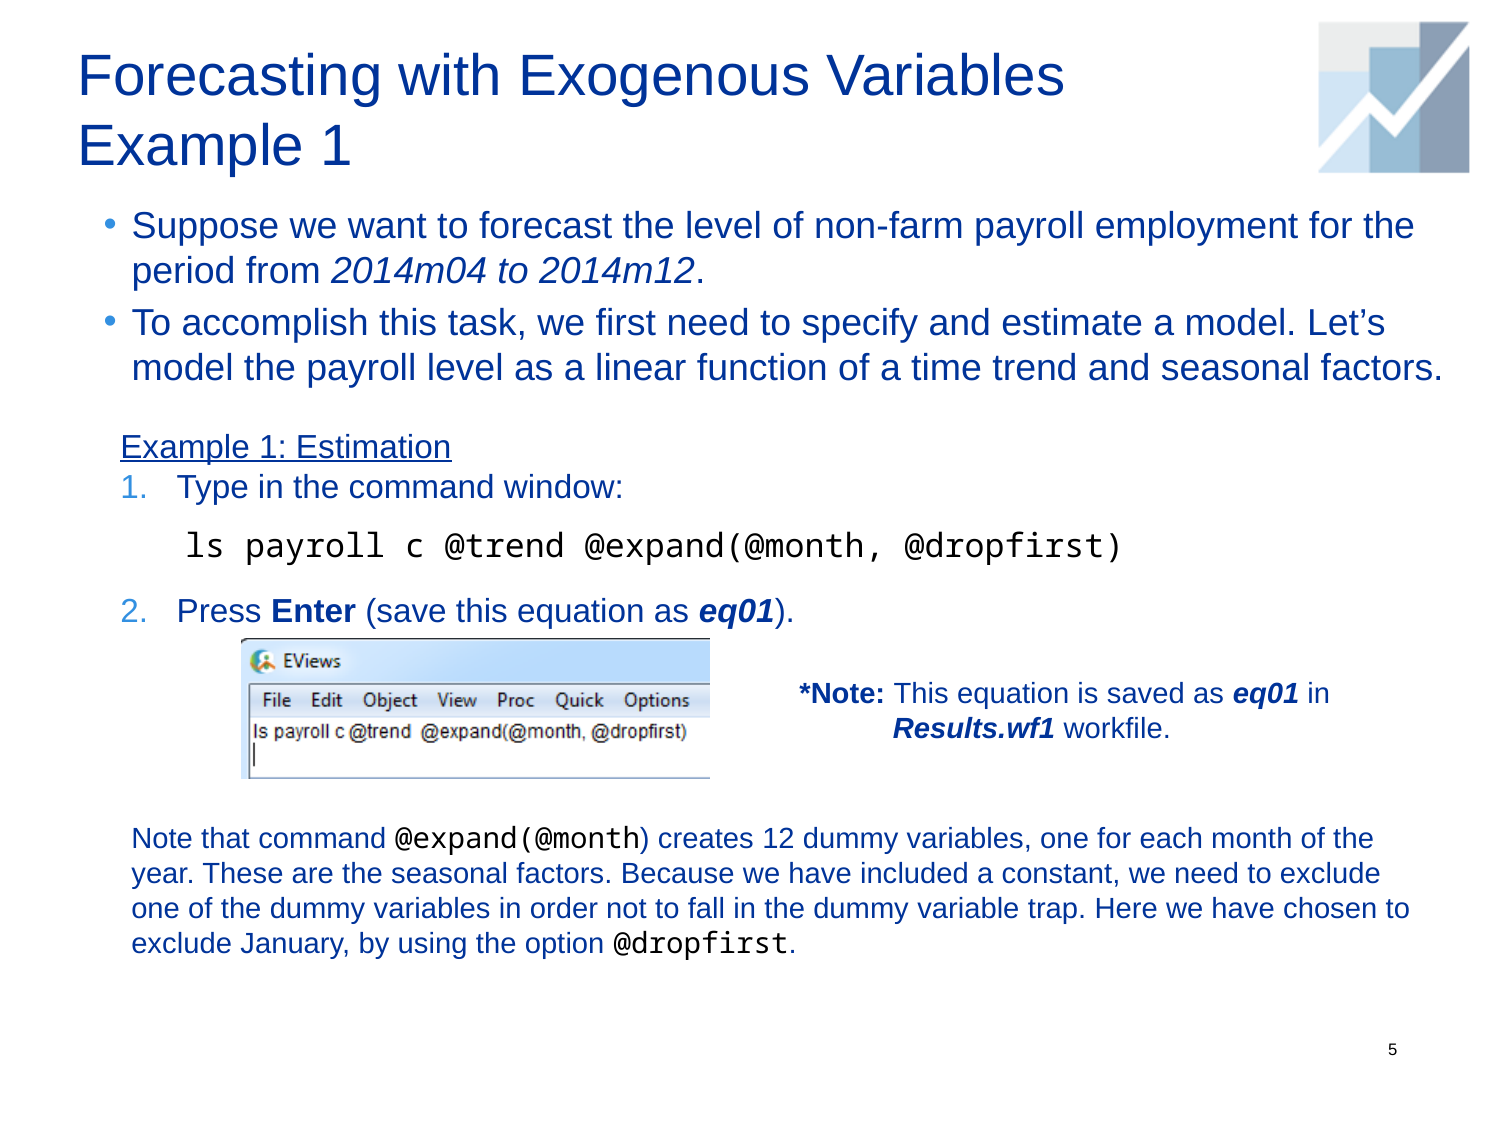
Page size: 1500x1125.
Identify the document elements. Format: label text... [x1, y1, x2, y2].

picture [240, 638, 711, 780]
text_box Note that command @expand(@month) creates 12 dummy variables, one for each month of the year. These are the seasonal factors. Because we have included a constant, we need to exclude one of the dummy variables in order not to fall in the dummy variable trap. Here we have chosen to exclude January, by using the option @dropfirst. [116, 811, 1453, 1043]
list Suppose we want to forecast the level of non-farm payroll employment for the period from 2014m04 to 2014m12. To accomplish this task, we first need to specify and estimate a model. Let’s model the payroll level as a linear function of a time trend and seasonal factors. [88, 193, 1473, 346]
text_box *Note: This equation is saved as eq01 in Results.wf1 workfile. [784, 667, 1383, 750]
slide_number 5 [1262, 1043, 1413, 1067]
title Forecasting with Exogenous Variables Example 1 [62, 0, 1297, 185]
picture [1300, 11, 1479, 181]
text_box Example 1: Estimation Type in the command window: ls payroll c @trend @expand(@month, @dropfirst) Press Enter (save this equation as eq01). [105, 417, 1211, 670]
